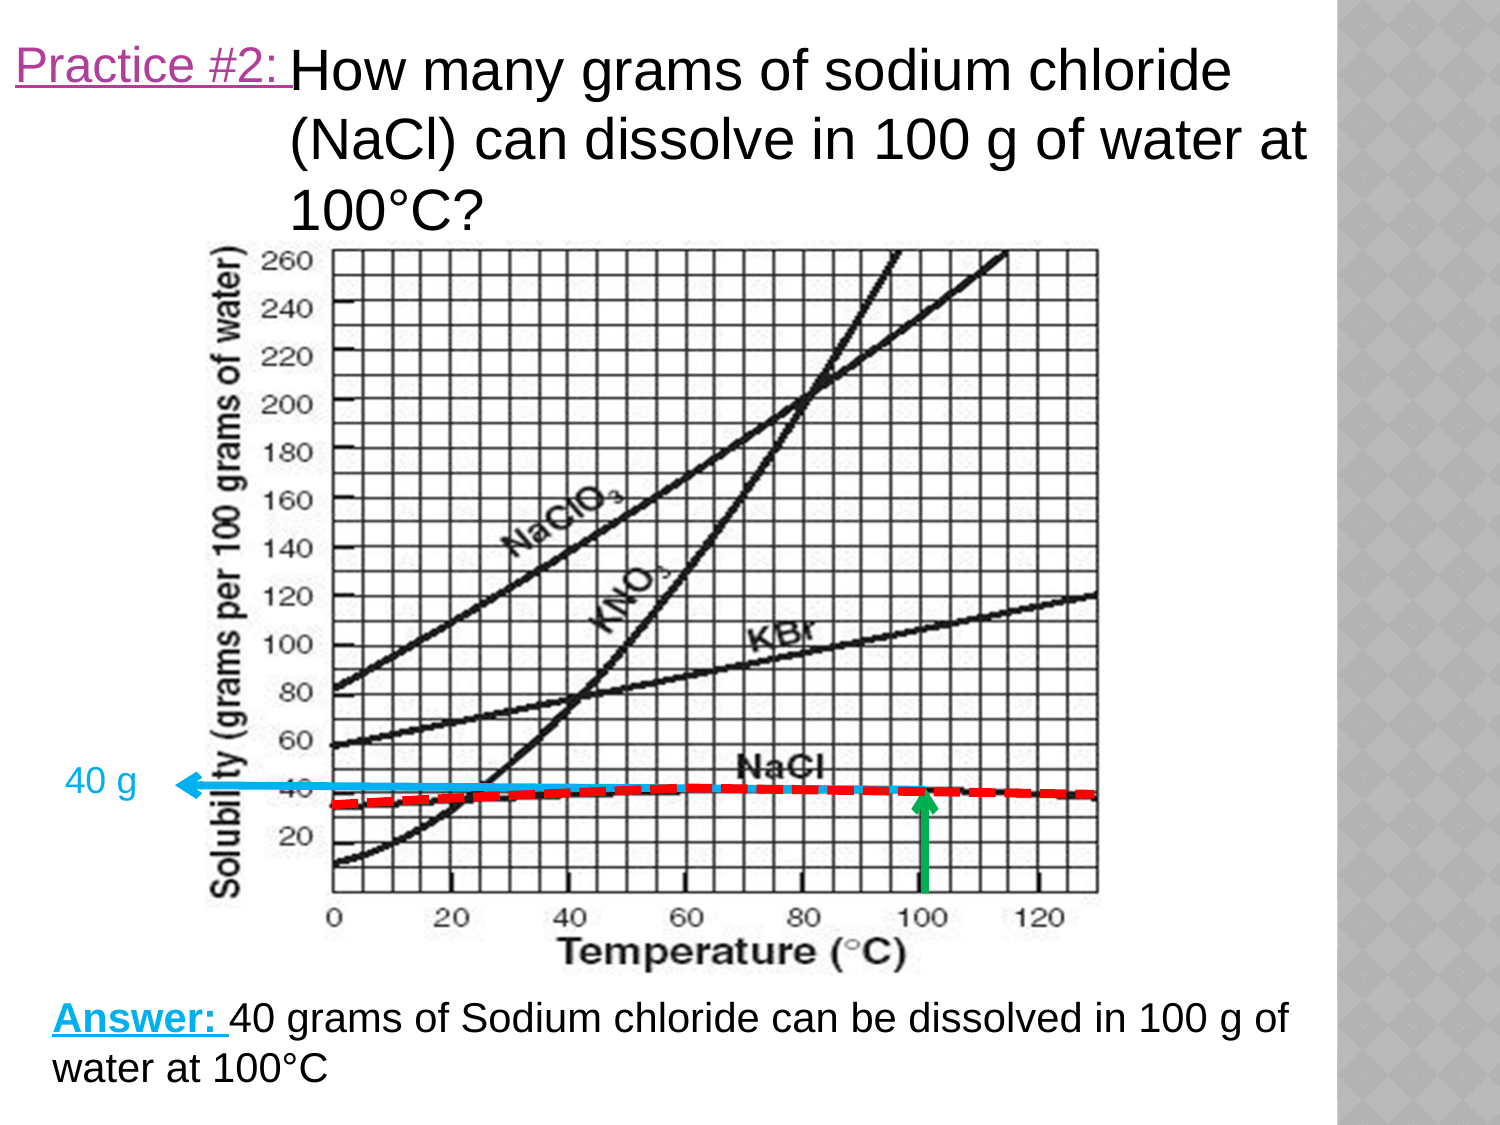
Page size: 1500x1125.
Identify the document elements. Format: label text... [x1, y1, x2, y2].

text_box How many grams of sodium chloride (NaCl) can dissolve in 100 g of water at 100°C? [275, 24, 1342, 294]
picture [205, 224, 1132, 984]
text_box 40 g [50, 748, 175, 809]
text_box Practice #2: [0, 24, 275, 100]
text_box Answer: 40 grams of Sodium chloride can be dissolved in 100 g of water at 100°C [37, 983, 1329, 1098]
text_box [174, 784, 926, 791]
